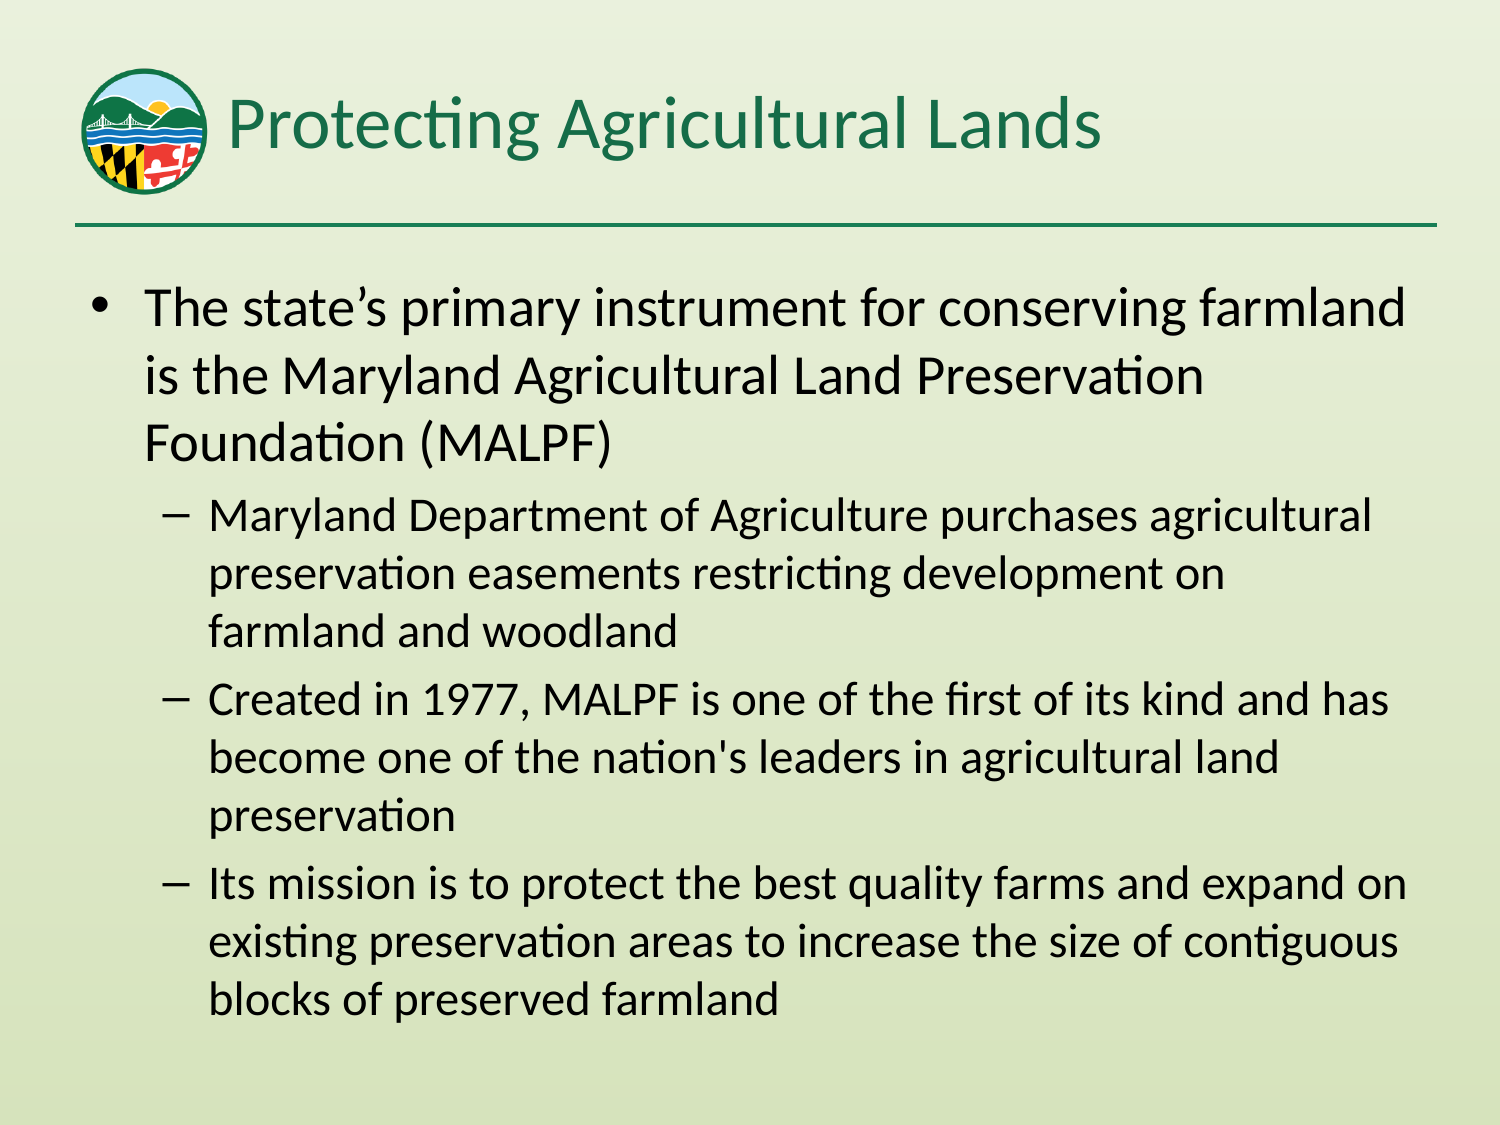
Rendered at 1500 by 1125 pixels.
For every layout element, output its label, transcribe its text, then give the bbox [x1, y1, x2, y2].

picture [75, 62, 213, 200]
list The state’s primary instrument for conserving farmland is the Maryland Agricultural Land Preservation Foundation (MALPF) Maryland Department of Agriculture purchases agricultural preservation easements restricting development on farmland and woodland Created in 1977, MALPF is one of the first of its kind and has become one of the nation's leaders in agricultural land preservation Its mission is to protect the best quality farms and expand on existing preservation areas to increase the size of contiguous blocks of preserved farmland [75, 262, 1425, 1038]
title Protecting Agricultural Lands [212, 50, 1463, 188]
